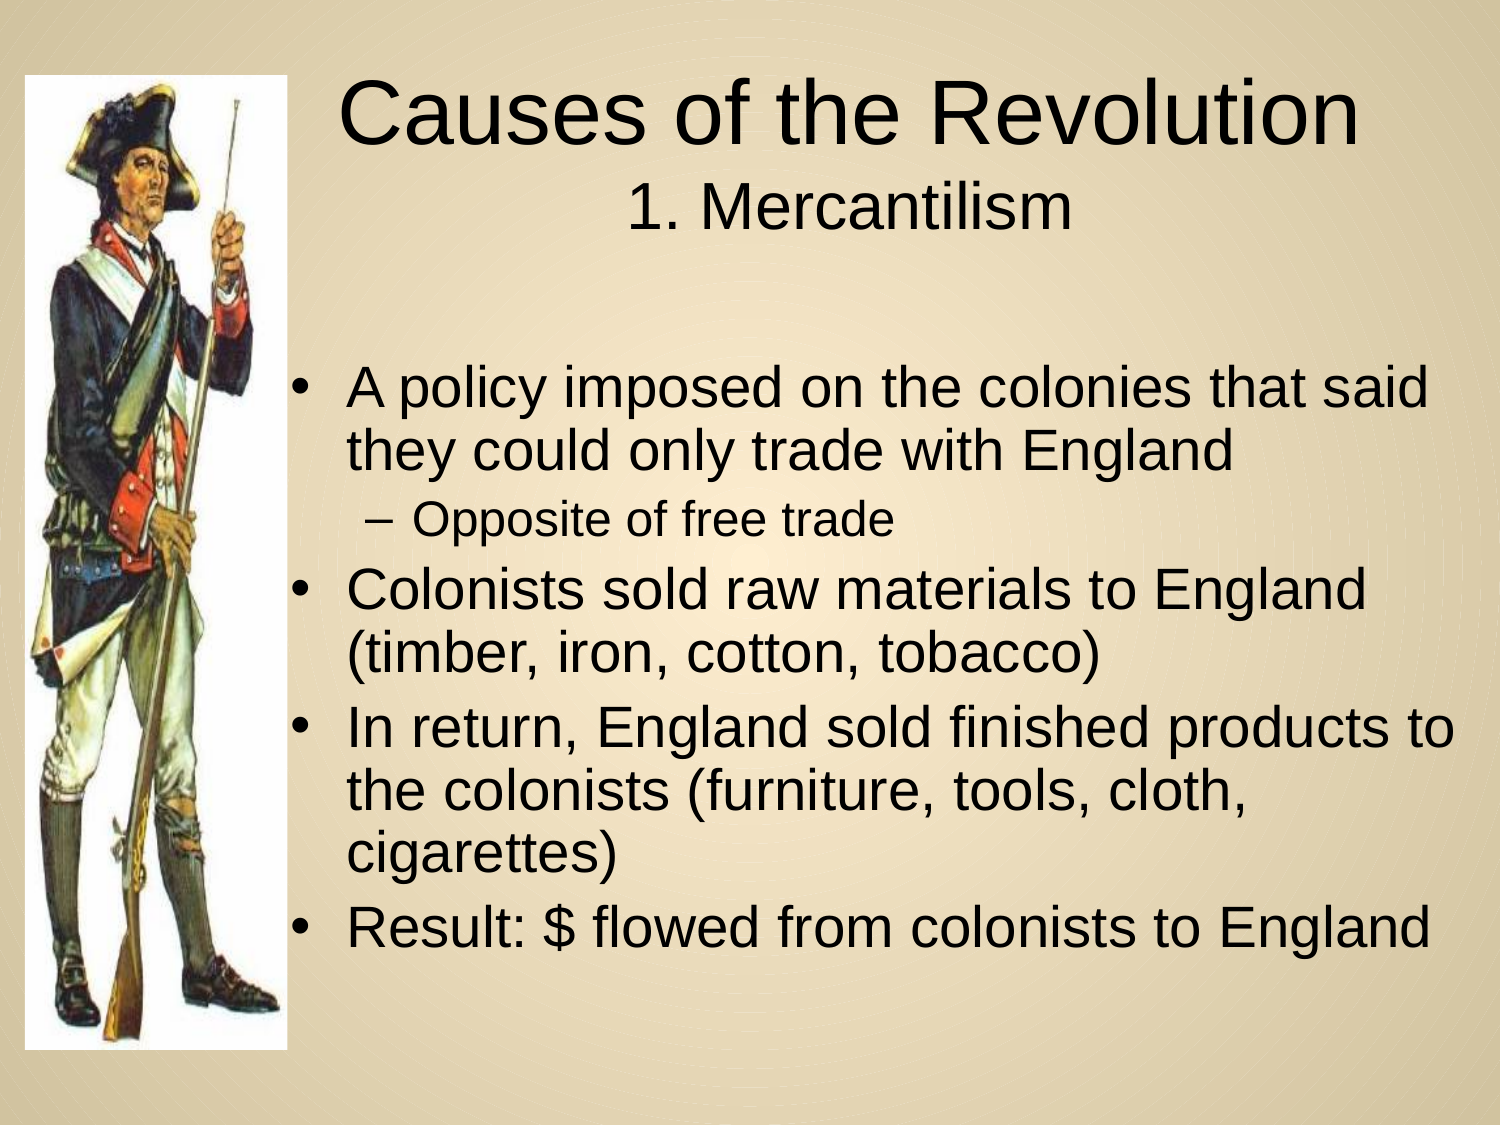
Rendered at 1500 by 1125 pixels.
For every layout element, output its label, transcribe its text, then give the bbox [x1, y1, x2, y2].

title Causes of the Revolution 1. Mercantilism [275, 45, 1425, 233]
picture [24, 75, 288, 1050]
list A policy imposed on the colonies that said they could only trade with England Opposite of free trade Colonists sold raw materials to England (timber, iron, cotton, tobacco) In return, England sold finished products to the colonists (furniture, tools, cloth, cigarettes) Result: $ flowed from colonists to England [275, 350, 1475, 1005]
